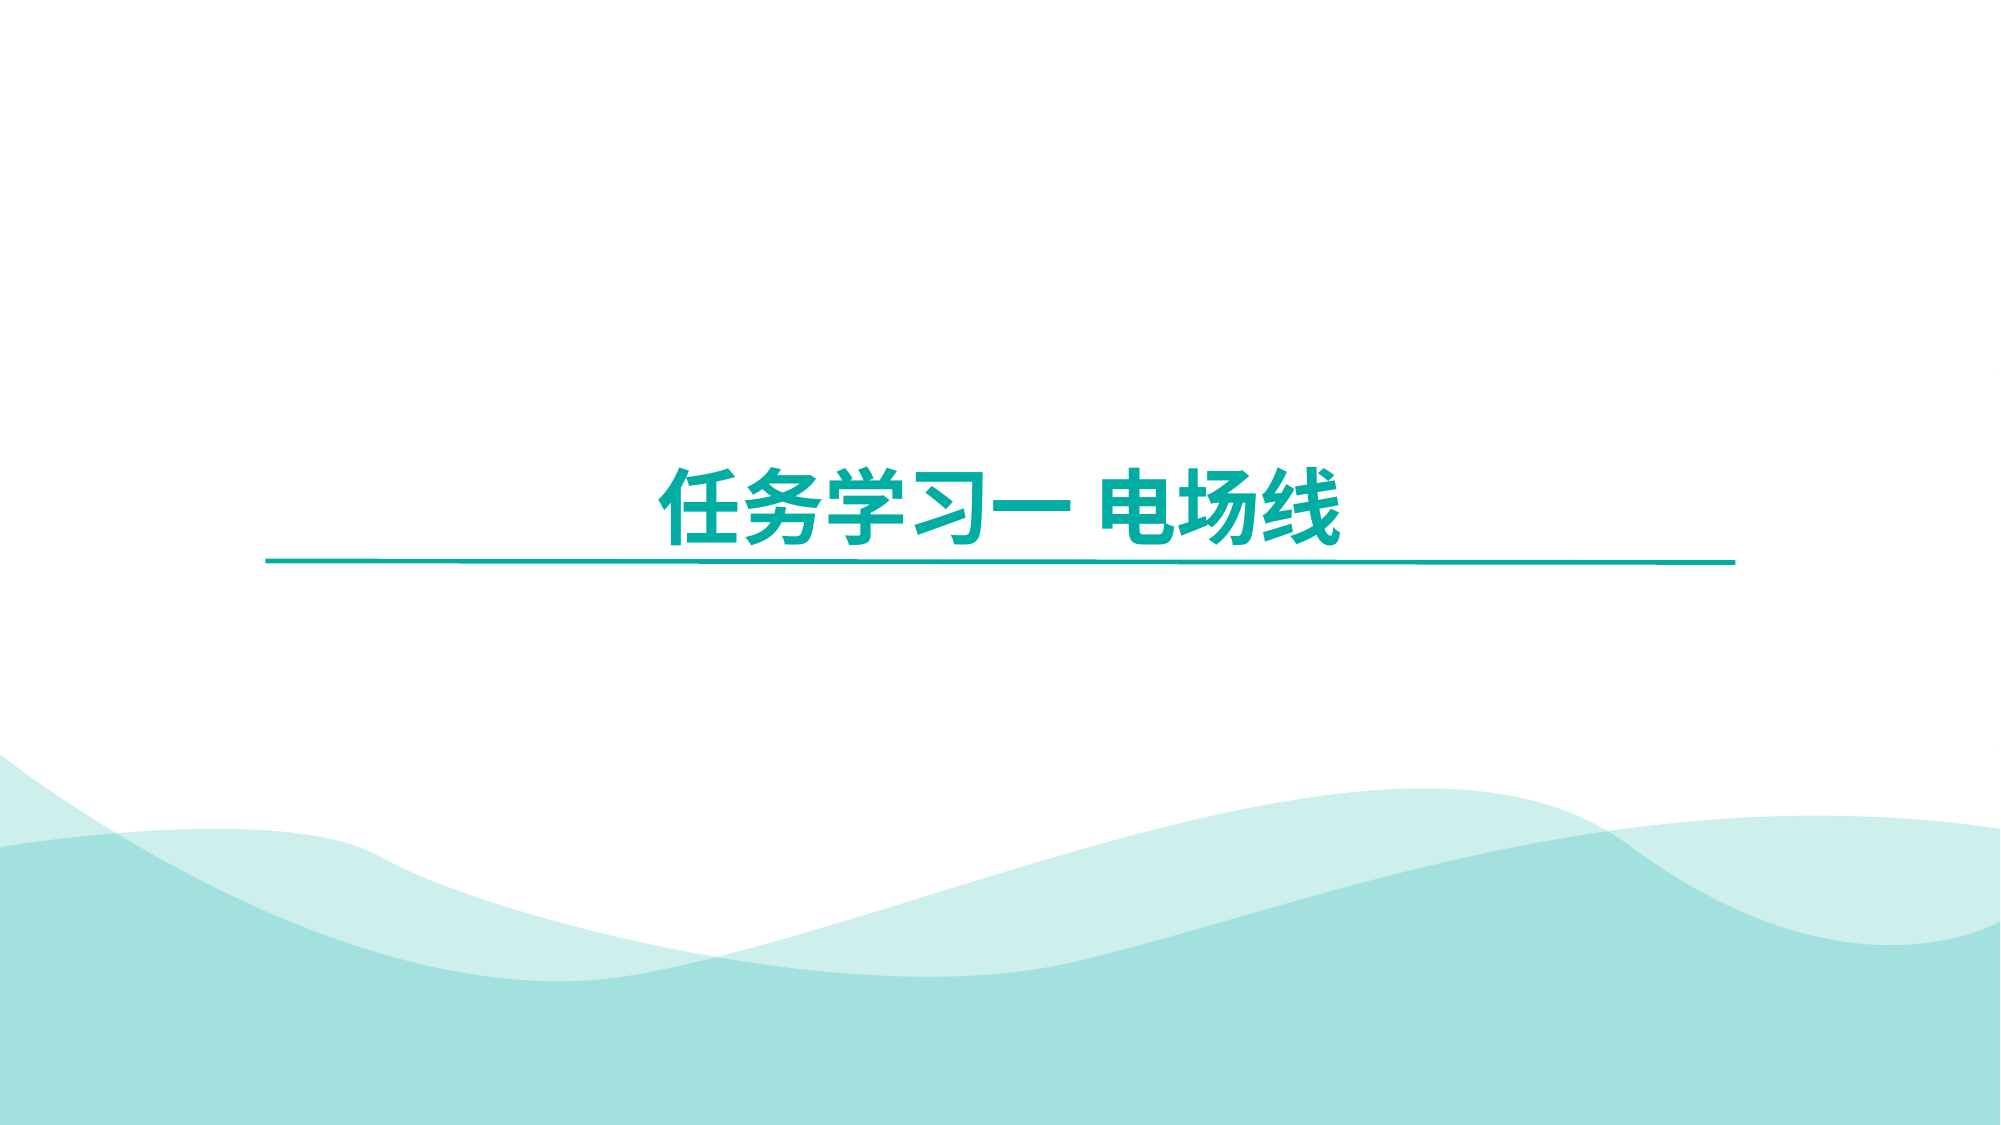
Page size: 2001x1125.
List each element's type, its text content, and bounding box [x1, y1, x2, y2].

text_box 任务学习一 电场线 [232, 371, 1769, 555]
picture [0, 0, 2000, 1125]
